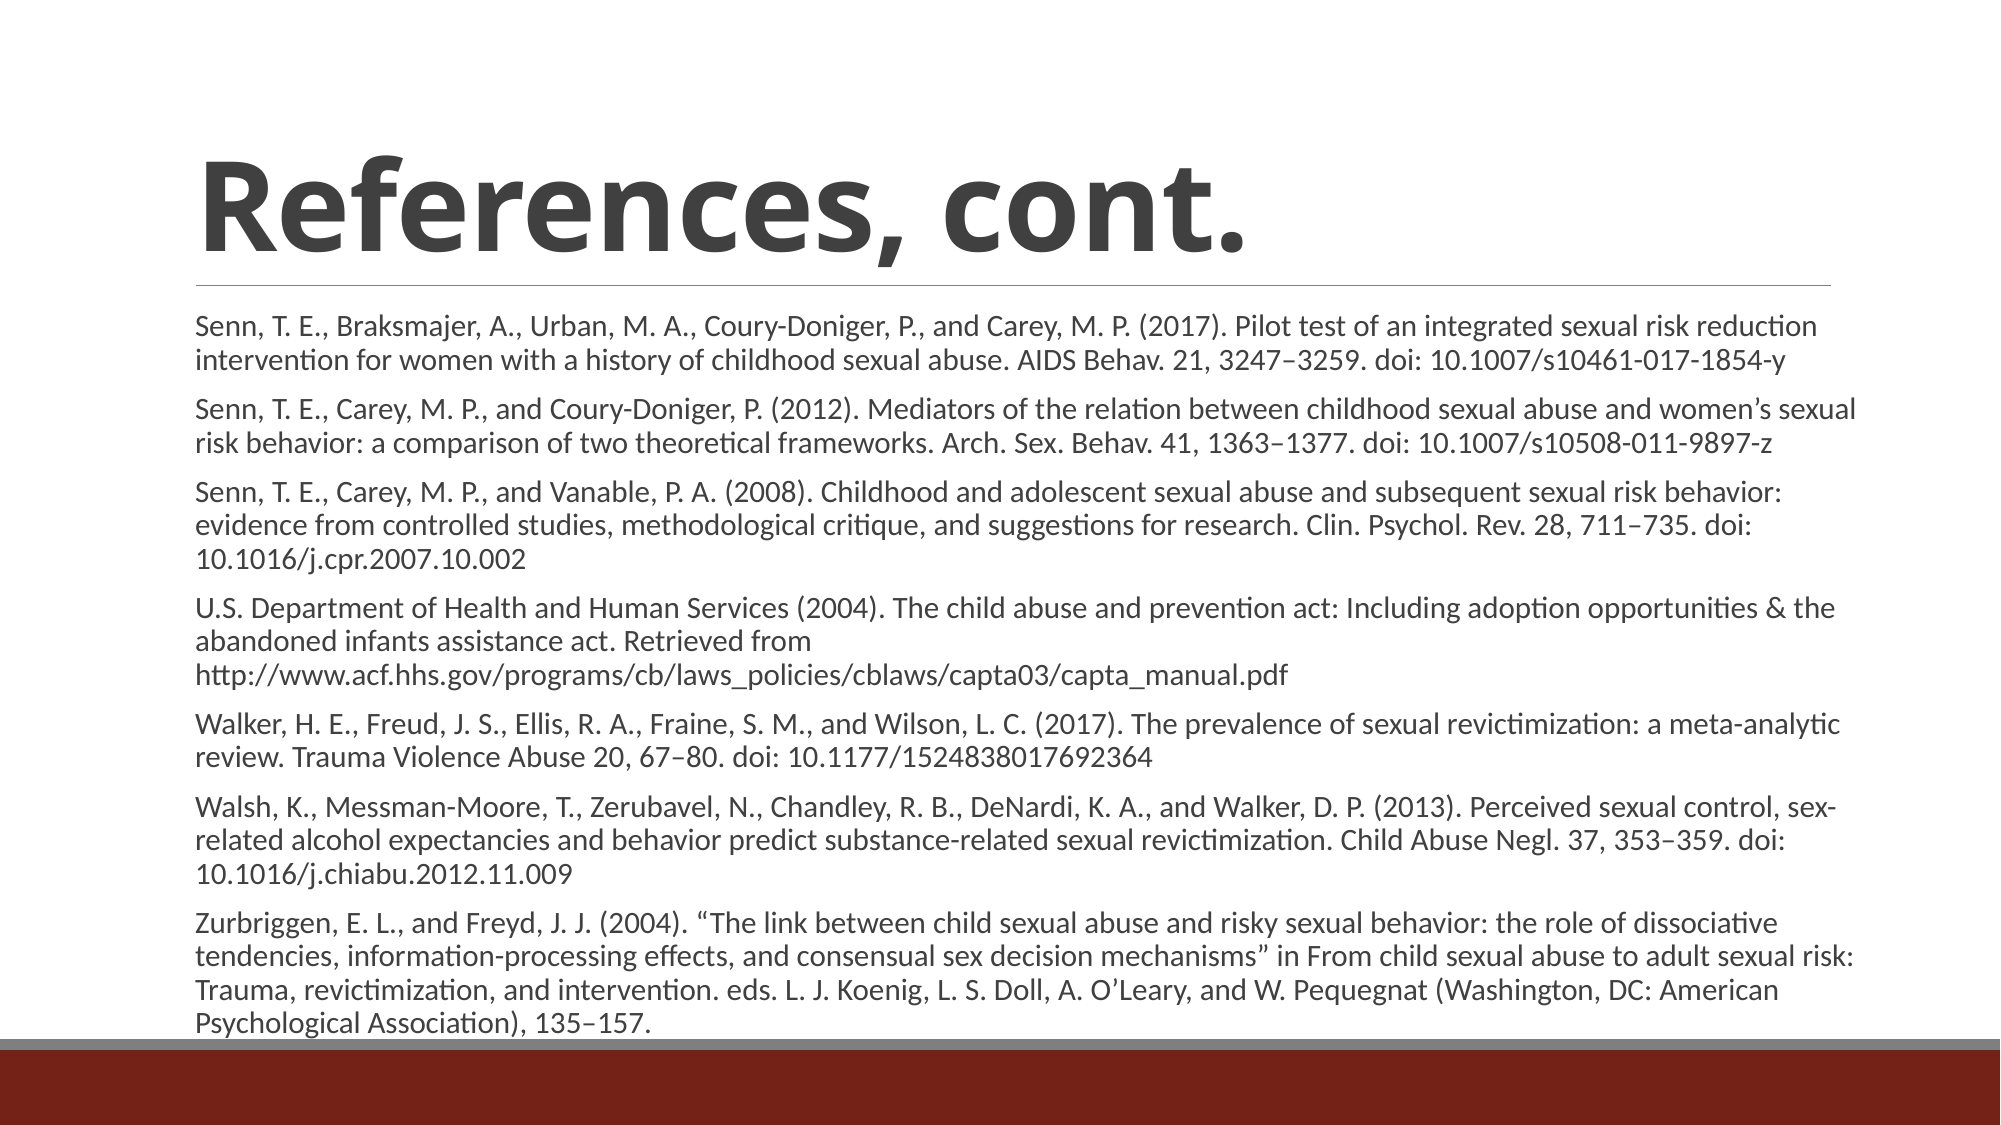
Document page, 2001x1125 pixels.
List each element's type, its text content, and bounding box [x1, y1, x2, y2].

list Senn, T. E., Braksmajer, A., Urban, M. A., Coury-Doniger, P., and Carey, M. P. (2017). Pilot test of an integrated sexual risk reduction intervention for women with a history of childhood sexual abuse. AIDS Behav. 21, 3247–3259. doi: 10.1007/s10461-017-1854-y Senn, T. E., Carey, M. P., and Coury-Doniger, P. (2012). Mediators of the relation between childhood sexual abuse and women’s sexual risk behavior: a comparison of two theoretical frameworks. Arch. Sex. Behav. 41, 1363–1377. doi: 10.1007/s10508-011-9897-z Senn, T. E., Carey, M. P., and Vanable, P. A. (2008). Childhood and adolescent sexual abuse and subsequent sexual risk behavior: evidence from controlled studies, methodological critique, and suggestions for research. Clin. Psychol. Rev. 28, 711–735. doi: 10.1016/j.cpr.2007.10.002 U.S. Department of Health and Human Services (2004). The child abuse and prevention act: Including adoption opportunities & the abandoned infants assistance act. Retrieved from http://www.acf.hhs.gov/programs/cb/laws_policies/cblaws/capta03/capta_manual.pdf Walker, H. E., Freud, J. S., Ellis, R. A., Fraine, S. M., and Wilson, L. C. (2017). The prevalence of sexual revictimization: a meta-analytic review. Trauma Violence Abuse 20, 67–80. doi: 10.1177/1524838017692364 Walsh, K., Messman-Moore, T., Zerubavel, N., Chandley, R. B., DeNardi, K. A., and Walker, D. P. (2013). Perceived sexual control, sex-related alcohol expectancies and behavior predict substance-related sexual revictimization. Child Abuse Negl. 37, 353–359. doi: 10.1016/j.chiabu.2012.11.009 Zurbriggen, E. L., and Freyd, J. J. (2004). “The link between child sexual abuse and risky sexual behavior: the role of dissociative tendencies, information-processing effects, and consensual sex decision mechanisms” in From child sexual abuse to adult sexual risk: Trauma, revictimization, and intervention. eds. L. J. Koenig, L. S. Doll, A. O’Leary, and W. Pequegnat (Washington, DC: American Psychological Association), 135–157. [180, 302, 1863, 1063]
title References, cont. [180, 47, 1830, 285]
